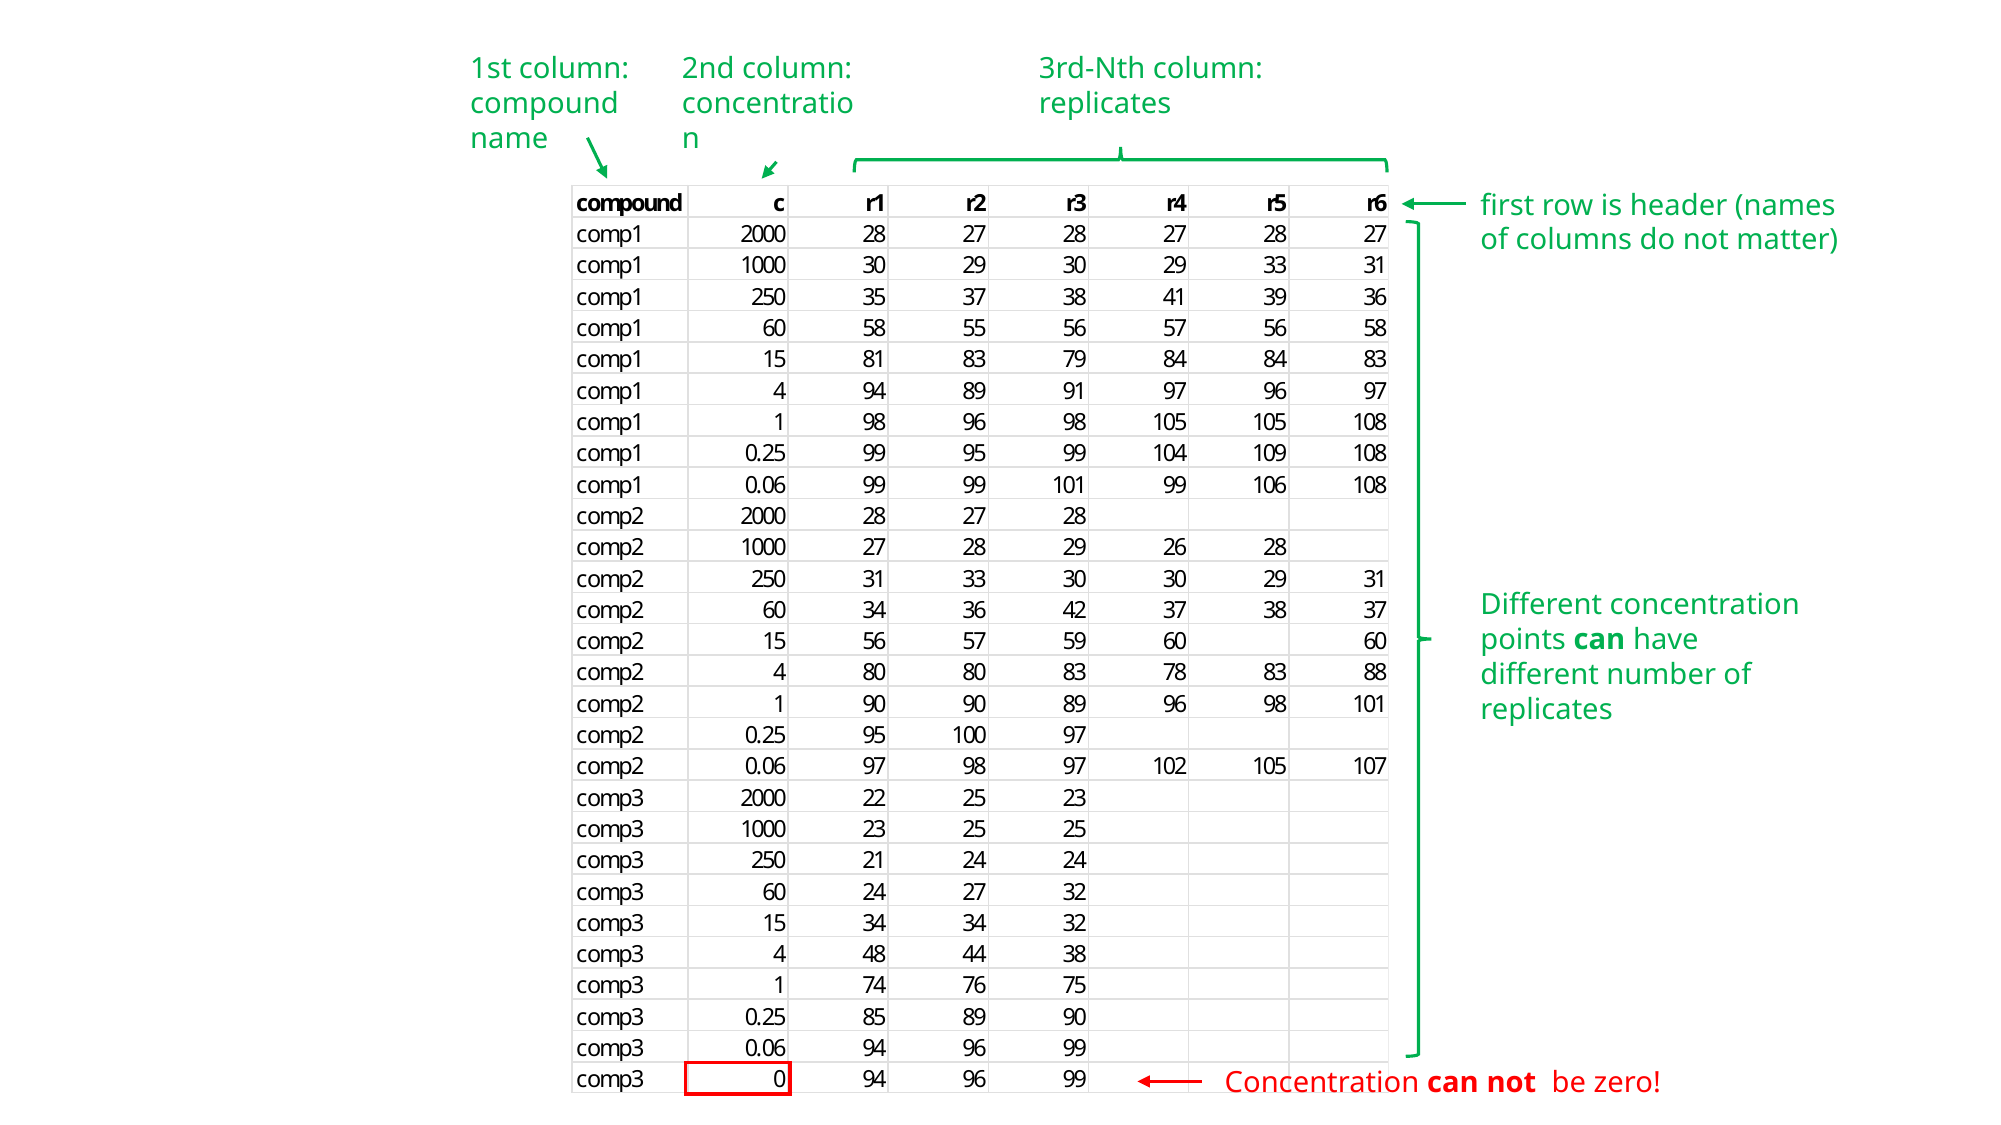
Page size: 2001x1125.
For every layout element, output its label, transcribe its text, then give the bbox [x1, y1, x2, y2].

text_box 1st column: compound name [455, 42, 661, 162]
text_box [852, 146, 1389, 173]
text_box [1405, 220, 1432, 1056]
text_box Concentration can not be zero! [1209, 1056, 1693, 1106]
text_box 3rd-Nth column: replicates [1024, 42, 1375, 127]
text_box Different concentration points can have different number of replicates [1465, 578, 1828, 733]
text_box first row is header (names of columns do not matter) [1465, 178, 1949, 264]
picture [570, 184, 1391, 1095]
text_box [586, 137, 608, 180]
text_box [761, 127, 777, 180]
text_box 2nd column: concentration [667, 42, 886, 162]
